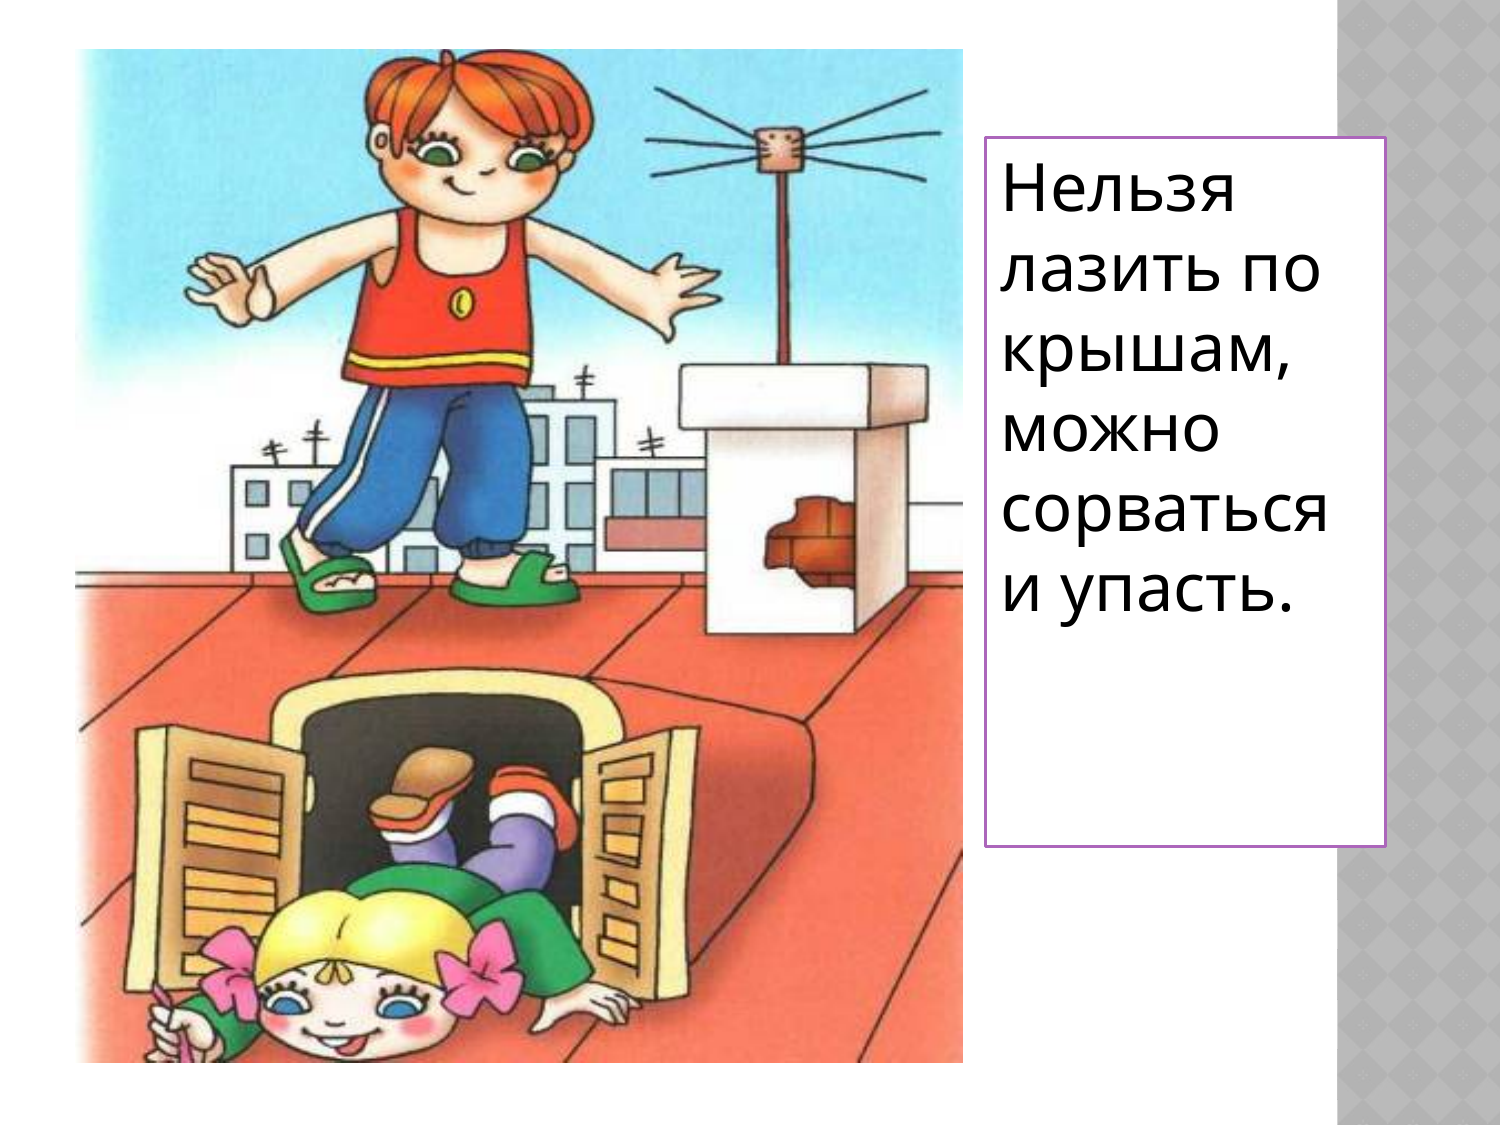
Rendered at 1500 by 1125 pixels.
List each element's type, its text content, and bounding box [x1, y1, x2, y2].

text_box Нельзя лазить по крышам, можно сорваться и упасть. [984, 136, 1387, 848]
picture [74, 49, 963, 1063]
